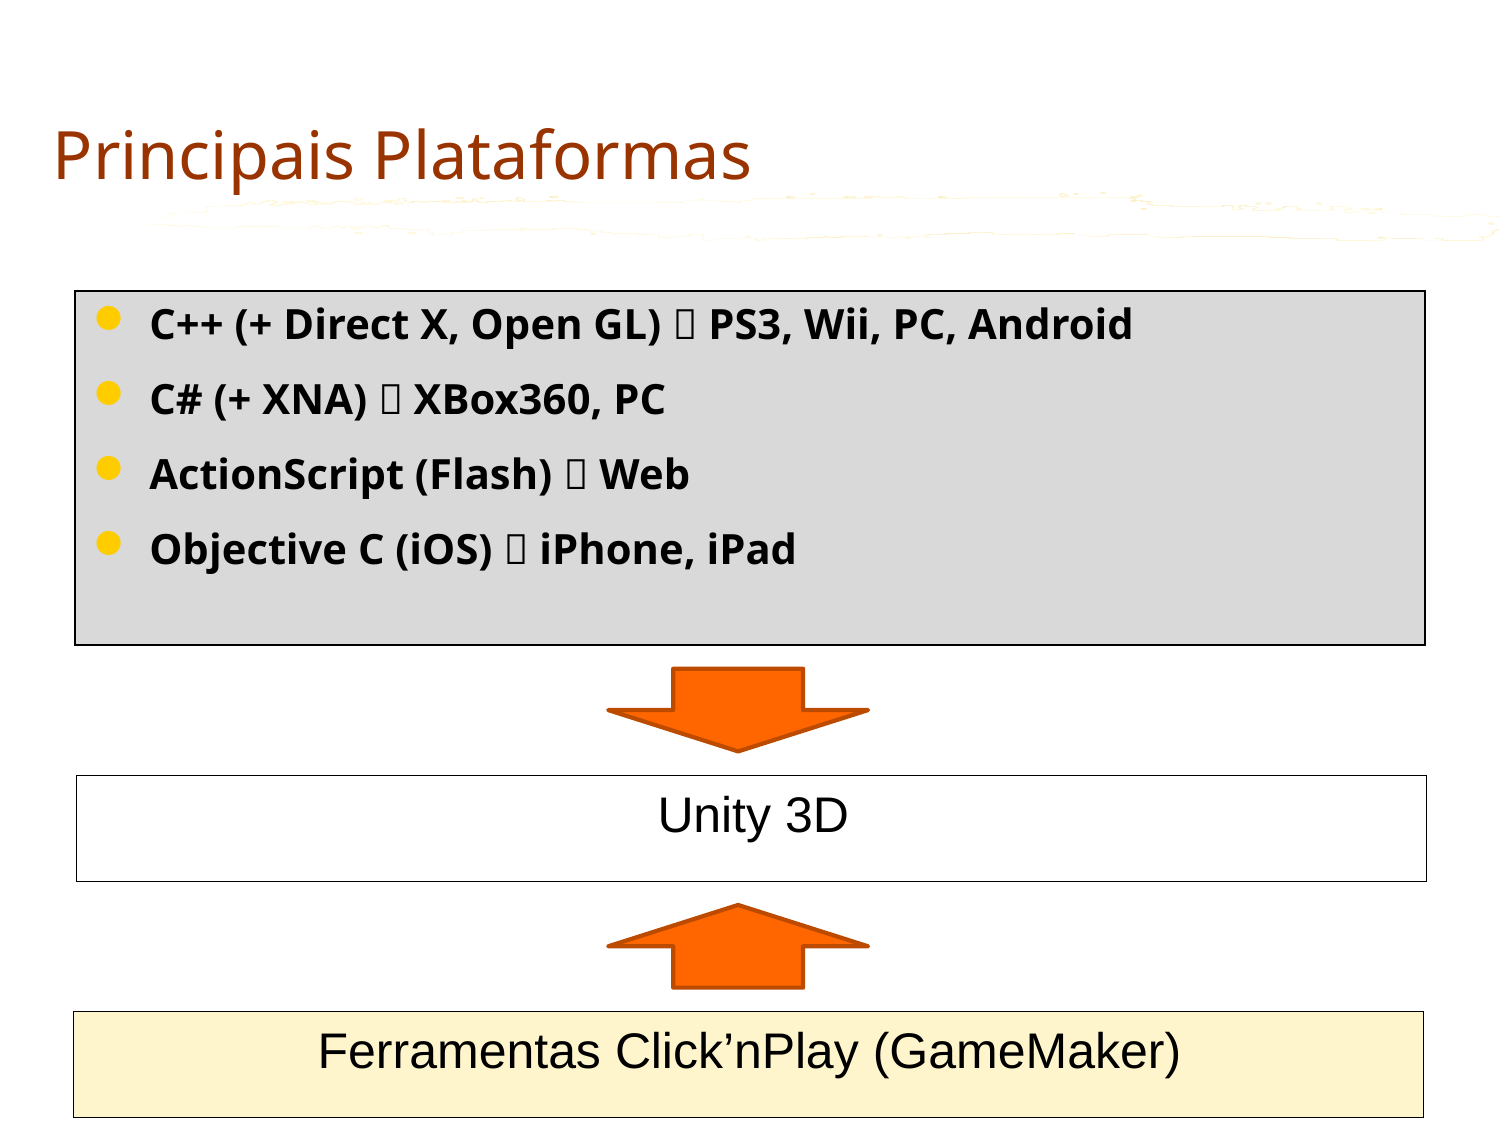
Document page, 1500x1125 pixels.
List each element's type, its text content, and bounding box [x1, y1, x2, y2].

text_box [606, 902, 871, 990]
list C++ (+ Direct X, Open GL)  PS3, Wii, PC, Android C# (+ XNA)  XBox360, PC ActionScript (Flash)  Web Objective C (iOS)  iPhone, iPad [74, 290, 1426, 646]
text_box Unity 3D [76, 775, 1427, 882]
text_box [606, 666, 871, 754]
text_box Ferramentas Click’nPlay (GameMaker) [73, 1011, 1424, 1118]
title Principais Plataformas [37, 12, 1434, 201]
